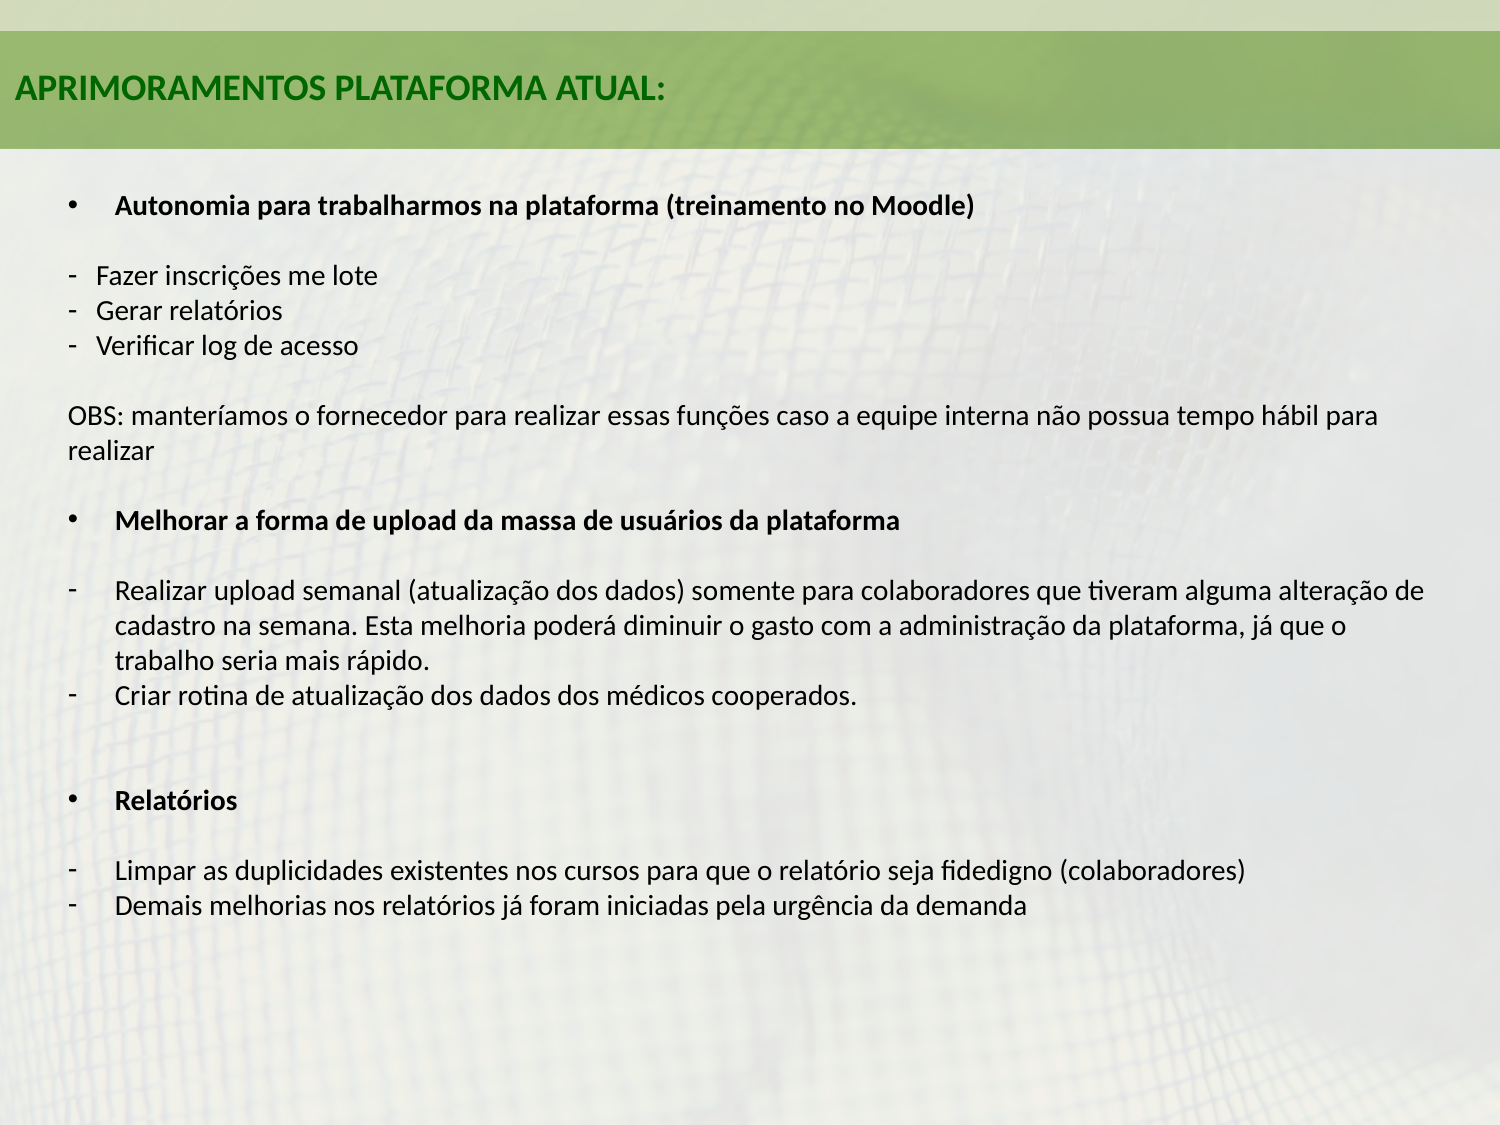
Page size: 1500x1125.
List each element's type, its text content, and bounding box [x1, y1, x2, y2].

text_box Autonomia para trabalharmos na plataforma (treinamento no Moodle) Fazer inscrições me lote Gerar relatórios Verificar log de acesso OBS: manteríamos o fornecedor para realizar essas funções caso a equipe interna não possua tempo hábil para realizar Melhorar a forma de upload da massa de usuários da plataforma Realizar upload semanal (atualização dos dados) somente para colaboradores que tiveram alguma alteração de cadastro na semana. Esta melhoria poderá diminuir o gasto com a administração da plataforma, já que o trabalho seria mais rápido. Criar rotina de atualização dos dados dos médicos cooperados. Relatórios Limpar as duplicidades existentes nos cursos para que o relatório seja fidedigno (colaboradores) Demais melhorias nos relatórios já foram iniciadas pela urgência da demanda [53, 144, 1447, 929]
text_box APRIMORAMENTOS PLATAFORMA ATUAL: [0, 55, 1251, 116]
